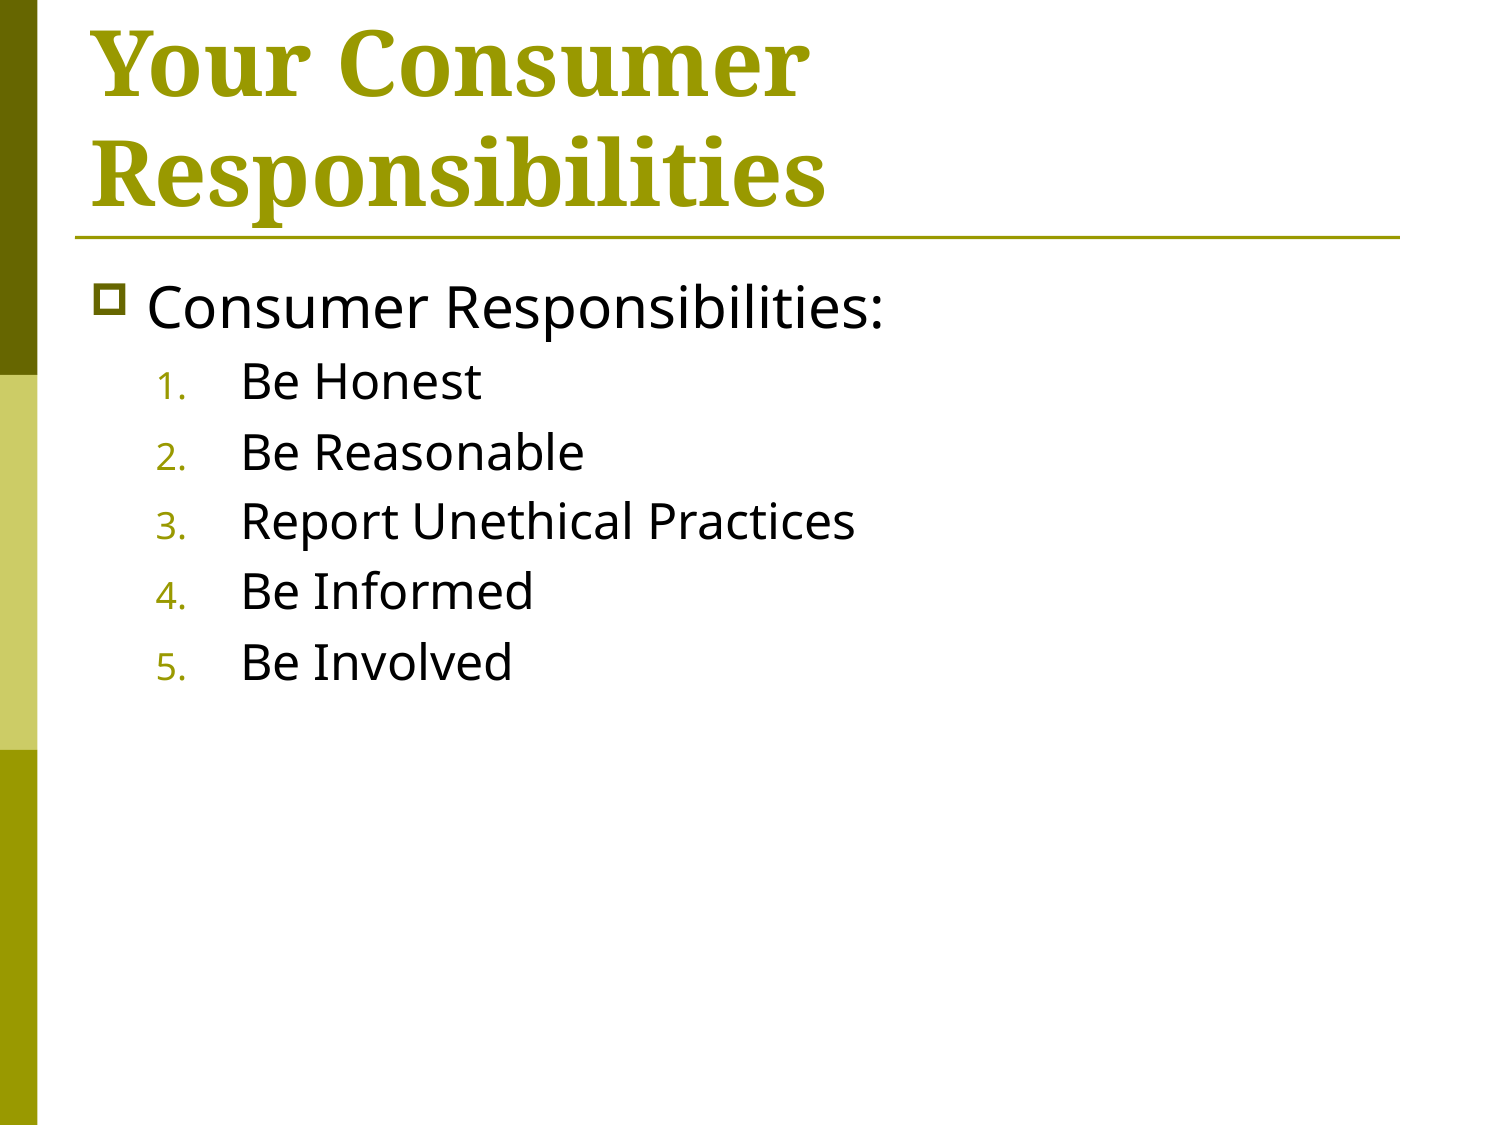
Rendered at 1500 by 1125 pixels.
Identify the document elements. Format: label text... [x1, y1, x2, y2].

list Consumer Responsibilities: Be Honest Be Reasonable Report Unethical Practices Be Informed Be Involved [74, 262, 1426, 1006]
title Your Consumer Responsibilities [74, 45, 1426, 233]
